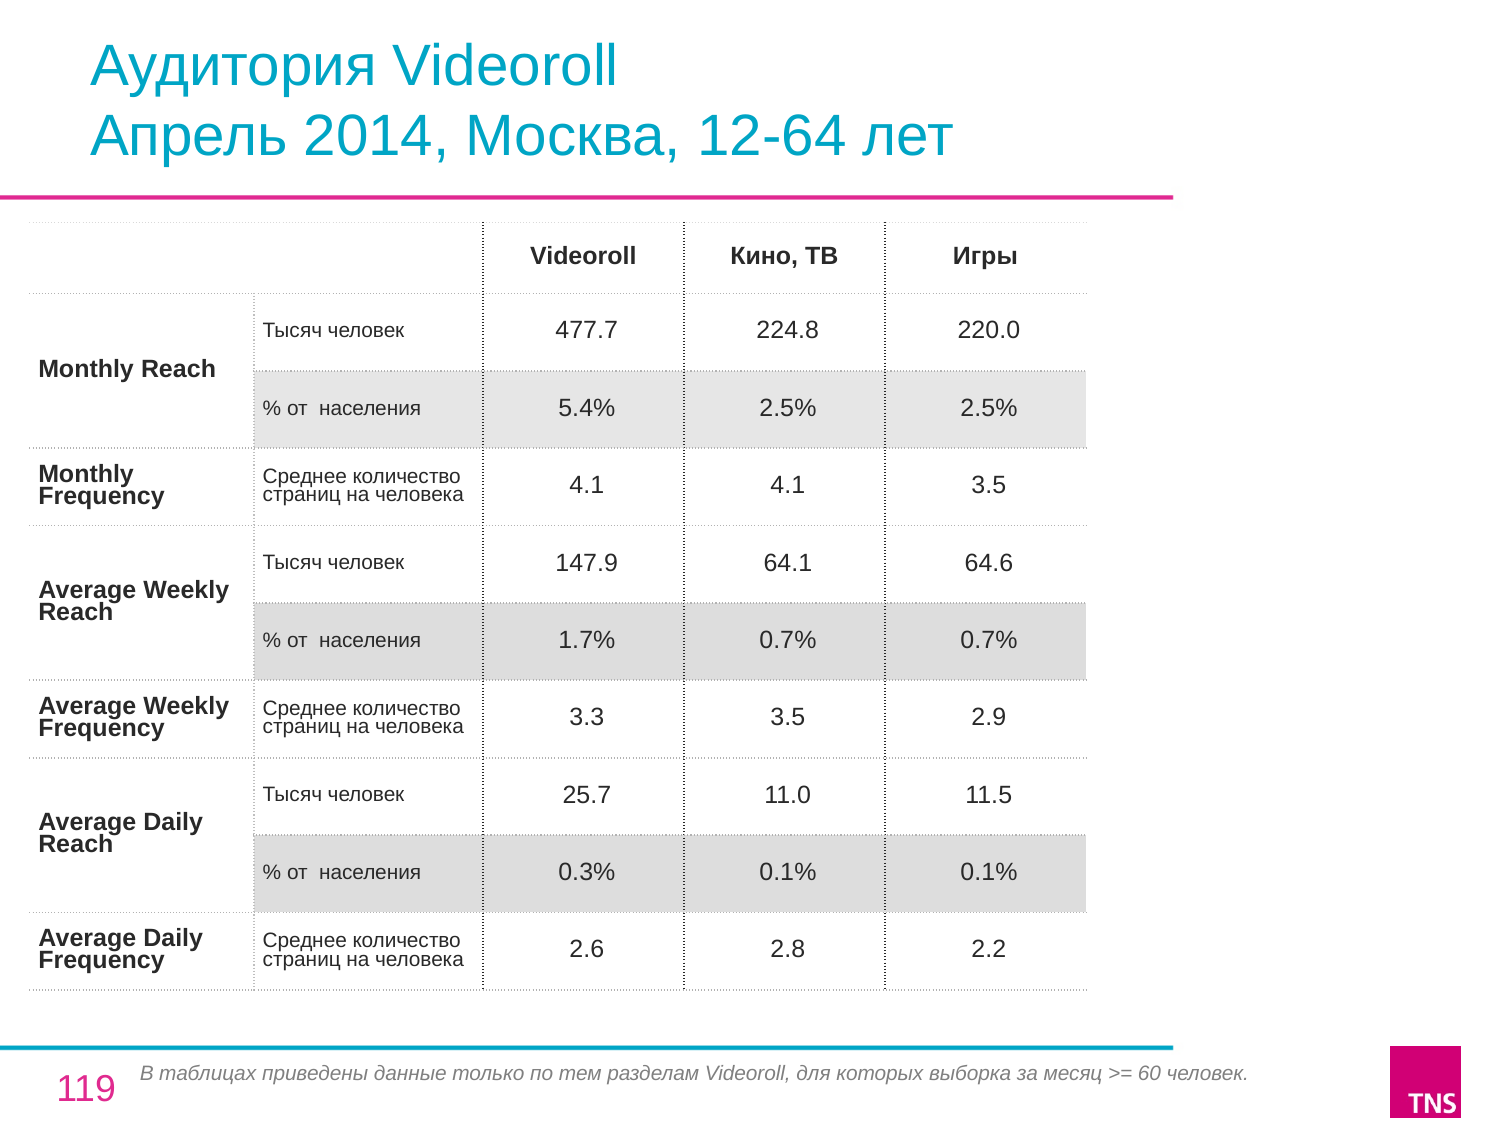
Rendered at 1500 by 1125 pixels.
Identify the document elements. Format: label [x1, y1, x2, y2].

table_cell [29, 294, 1086, 990]
title [74, 8, 1476, 187]
table_header [29, 223, 1086, 294]
slide_number [40, 1055, 392, 1125]
picture [0, 0, 1500, 1125]
text_box [124, 1052, 1463, 1092]
